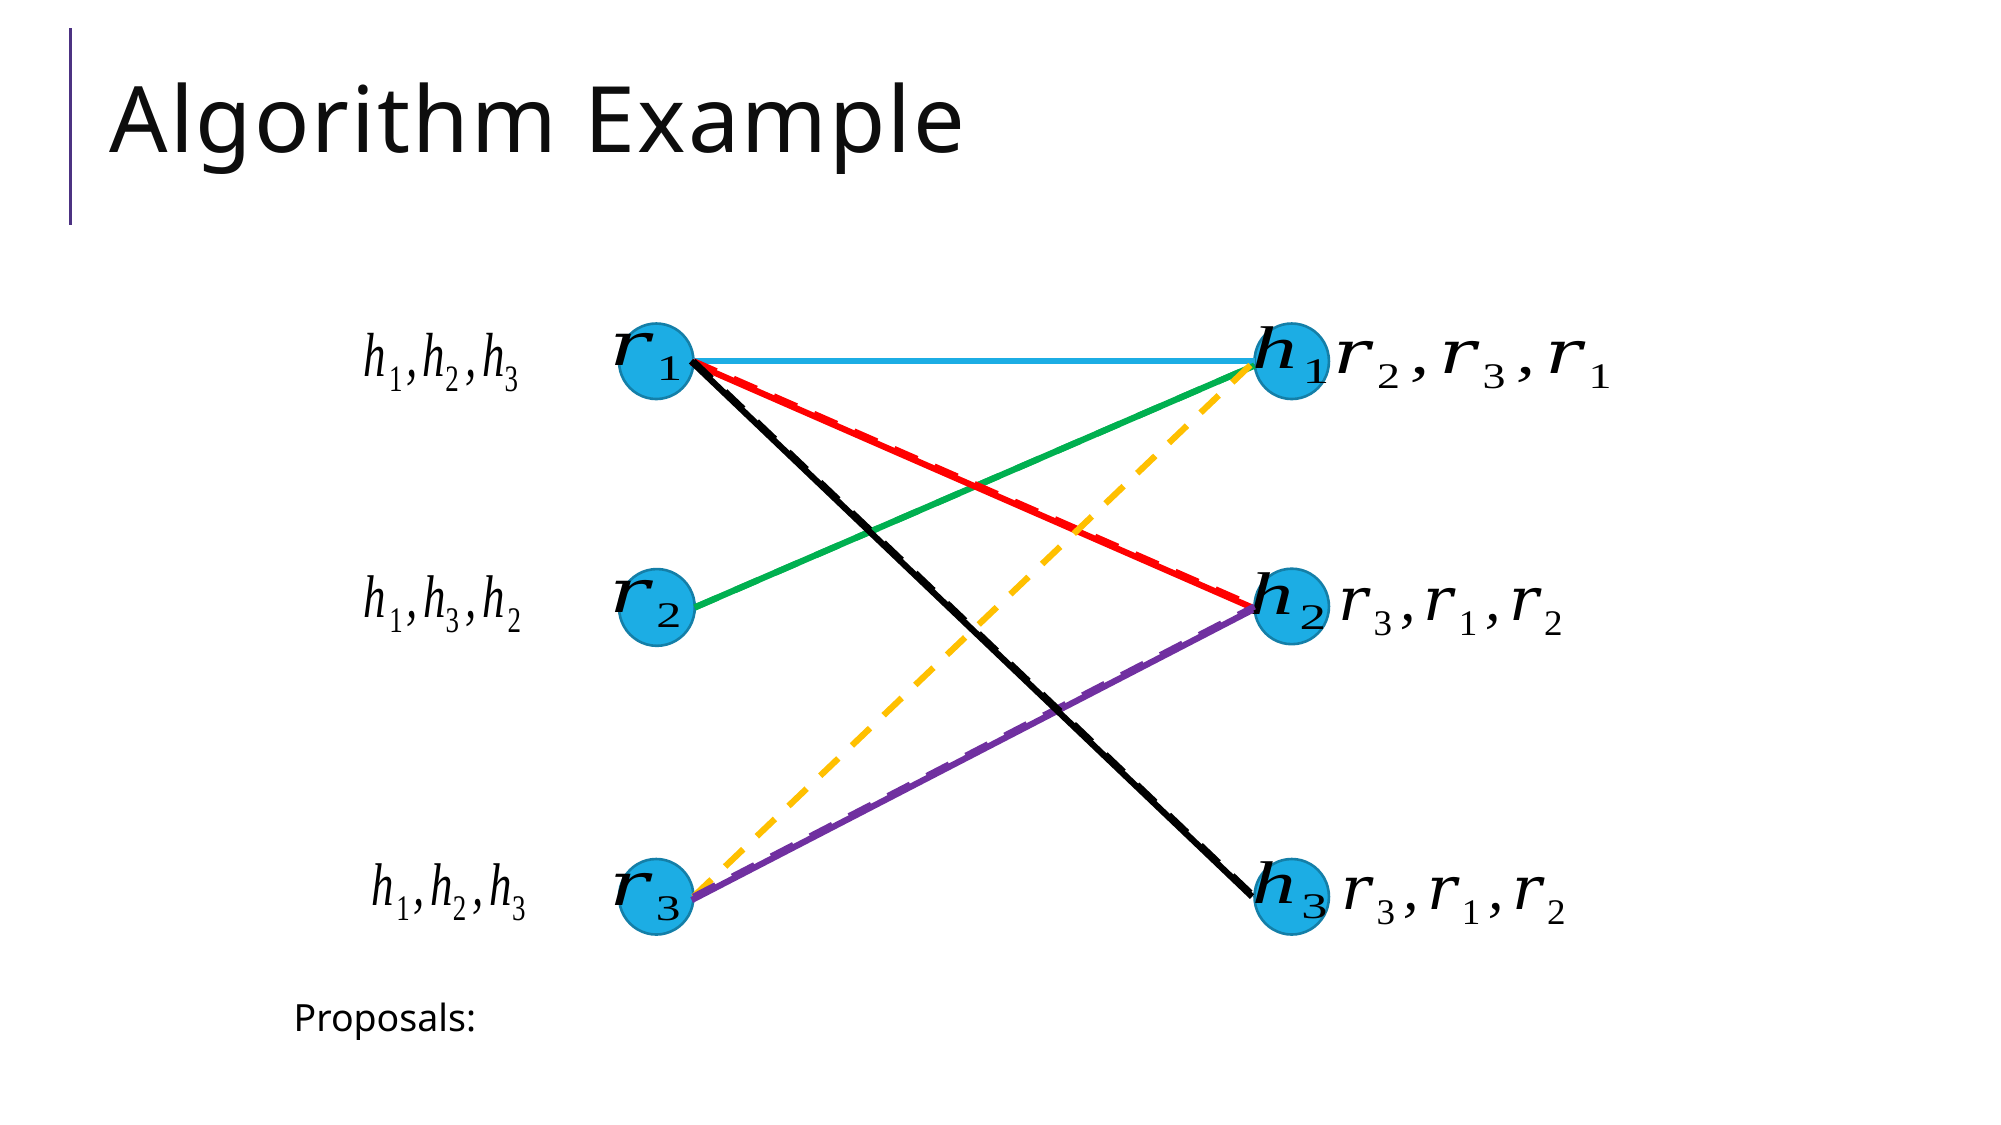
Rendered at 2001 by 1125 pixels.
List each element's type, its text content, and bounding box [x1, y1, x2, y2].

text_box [690, 360, 1253, 897]
text_box [617, 322, 695, 401]
text_box [618, 857, 693, 936]
text_box [1262, 567, 1331, 646]
text_box [1262, 322, 1331, 401]
text_box [618, 567, 683, 648]
title Algorithm Example [94, 43, 1930, 210]
text_box [1254, 857, 1331, 936]
text_box [1253, 334, 1264, 357]
